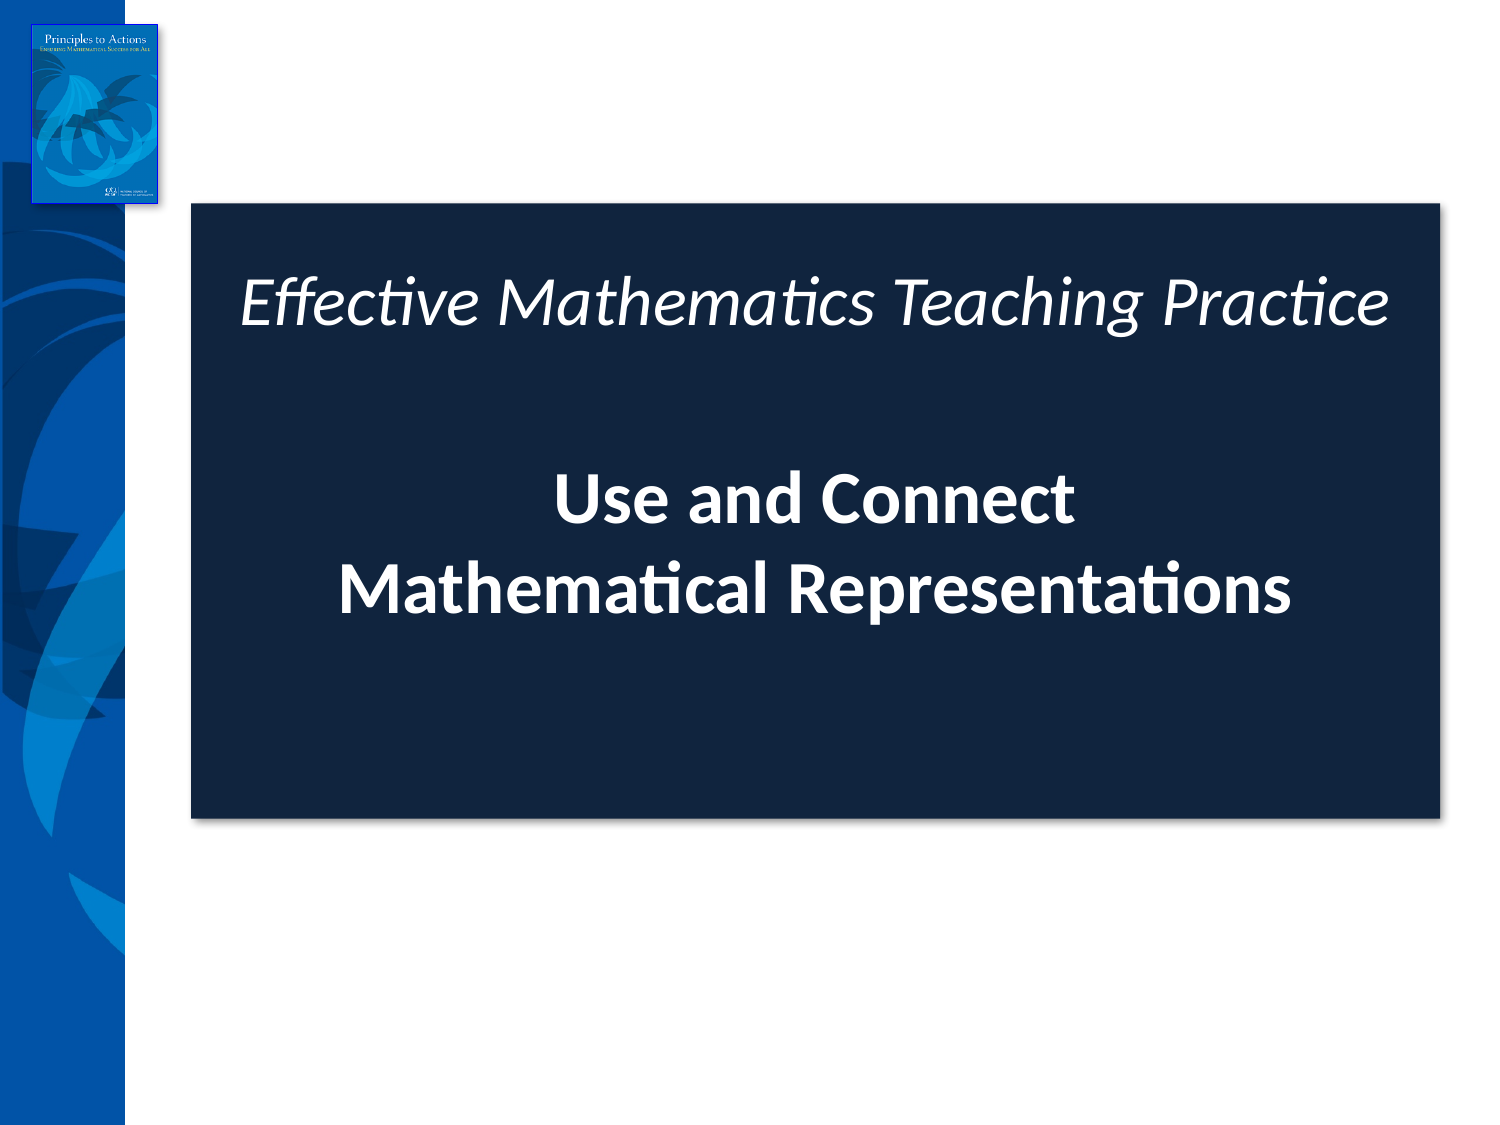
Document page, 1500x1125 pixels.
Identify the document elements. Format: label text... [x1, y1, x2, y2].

picture [32, 25, 157, 203]
picture [0, 0, 125, 1125]
list Effective Mathematics Teaching Practice Use and Connect Mathematical Representations [191, 203, 1441, 819]
